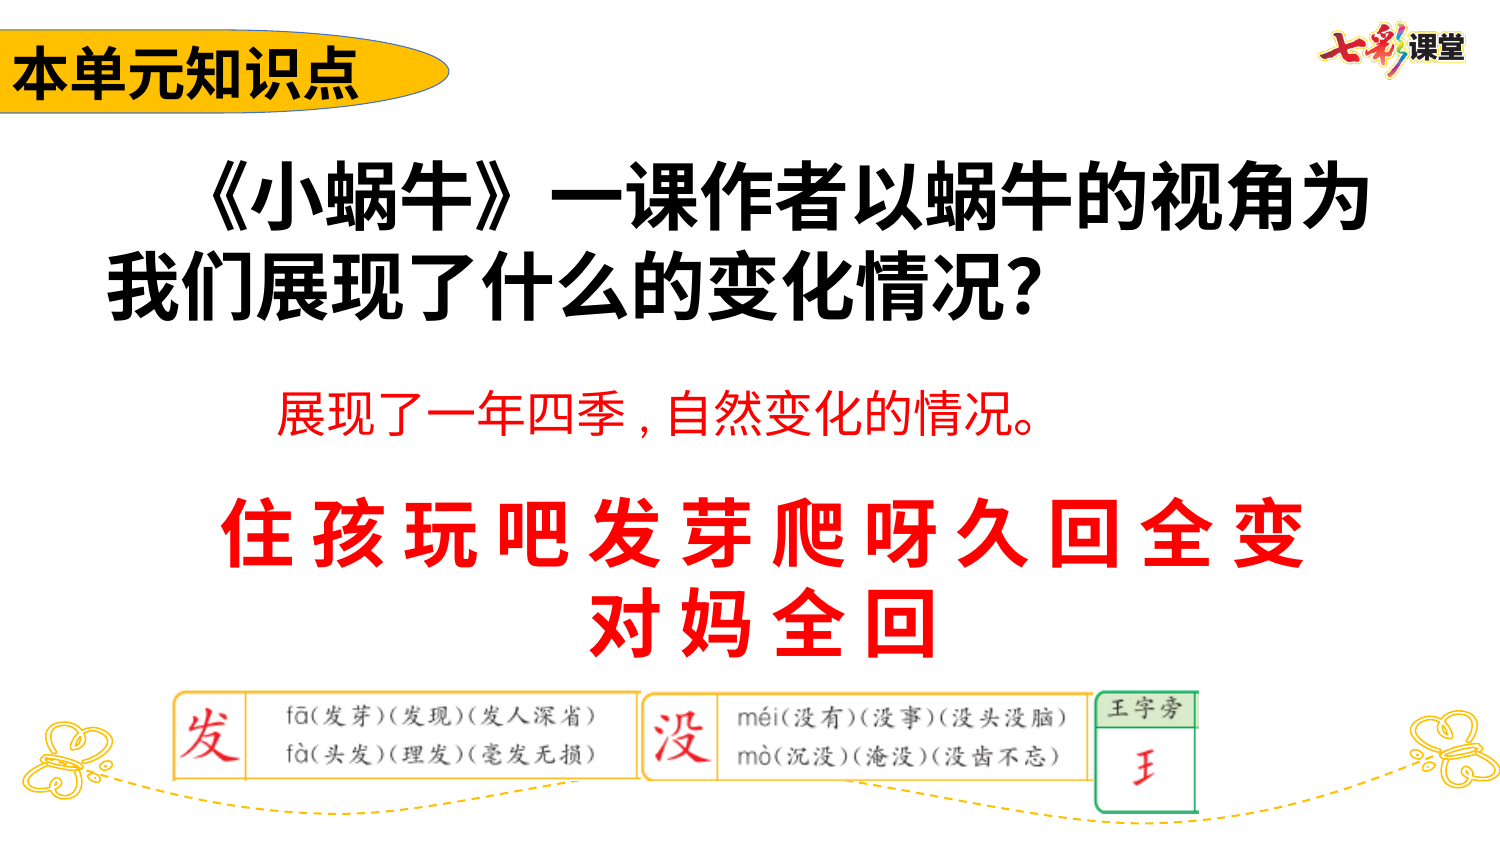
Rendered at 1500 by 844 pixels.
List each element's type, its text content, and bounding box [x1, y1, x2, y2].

picture [170, 688, 1199, 814]
text_box 展现了一年四季,自然变化的情况。 [160, 375, 1340, 451]
picture [1316, 20, 1468, 80]
text_box 《小蜗牛》一课作者以蜗牛的视角为 我们展现了什么的变化情况？ [94, 143, 1387, 335]
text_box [0, 29, 449, 114]
text_box 住 孩 玩 吧 发 芽 爬 呀 久 回 全 变 对 妈 全 回 [208, 481, 1336, 673]
